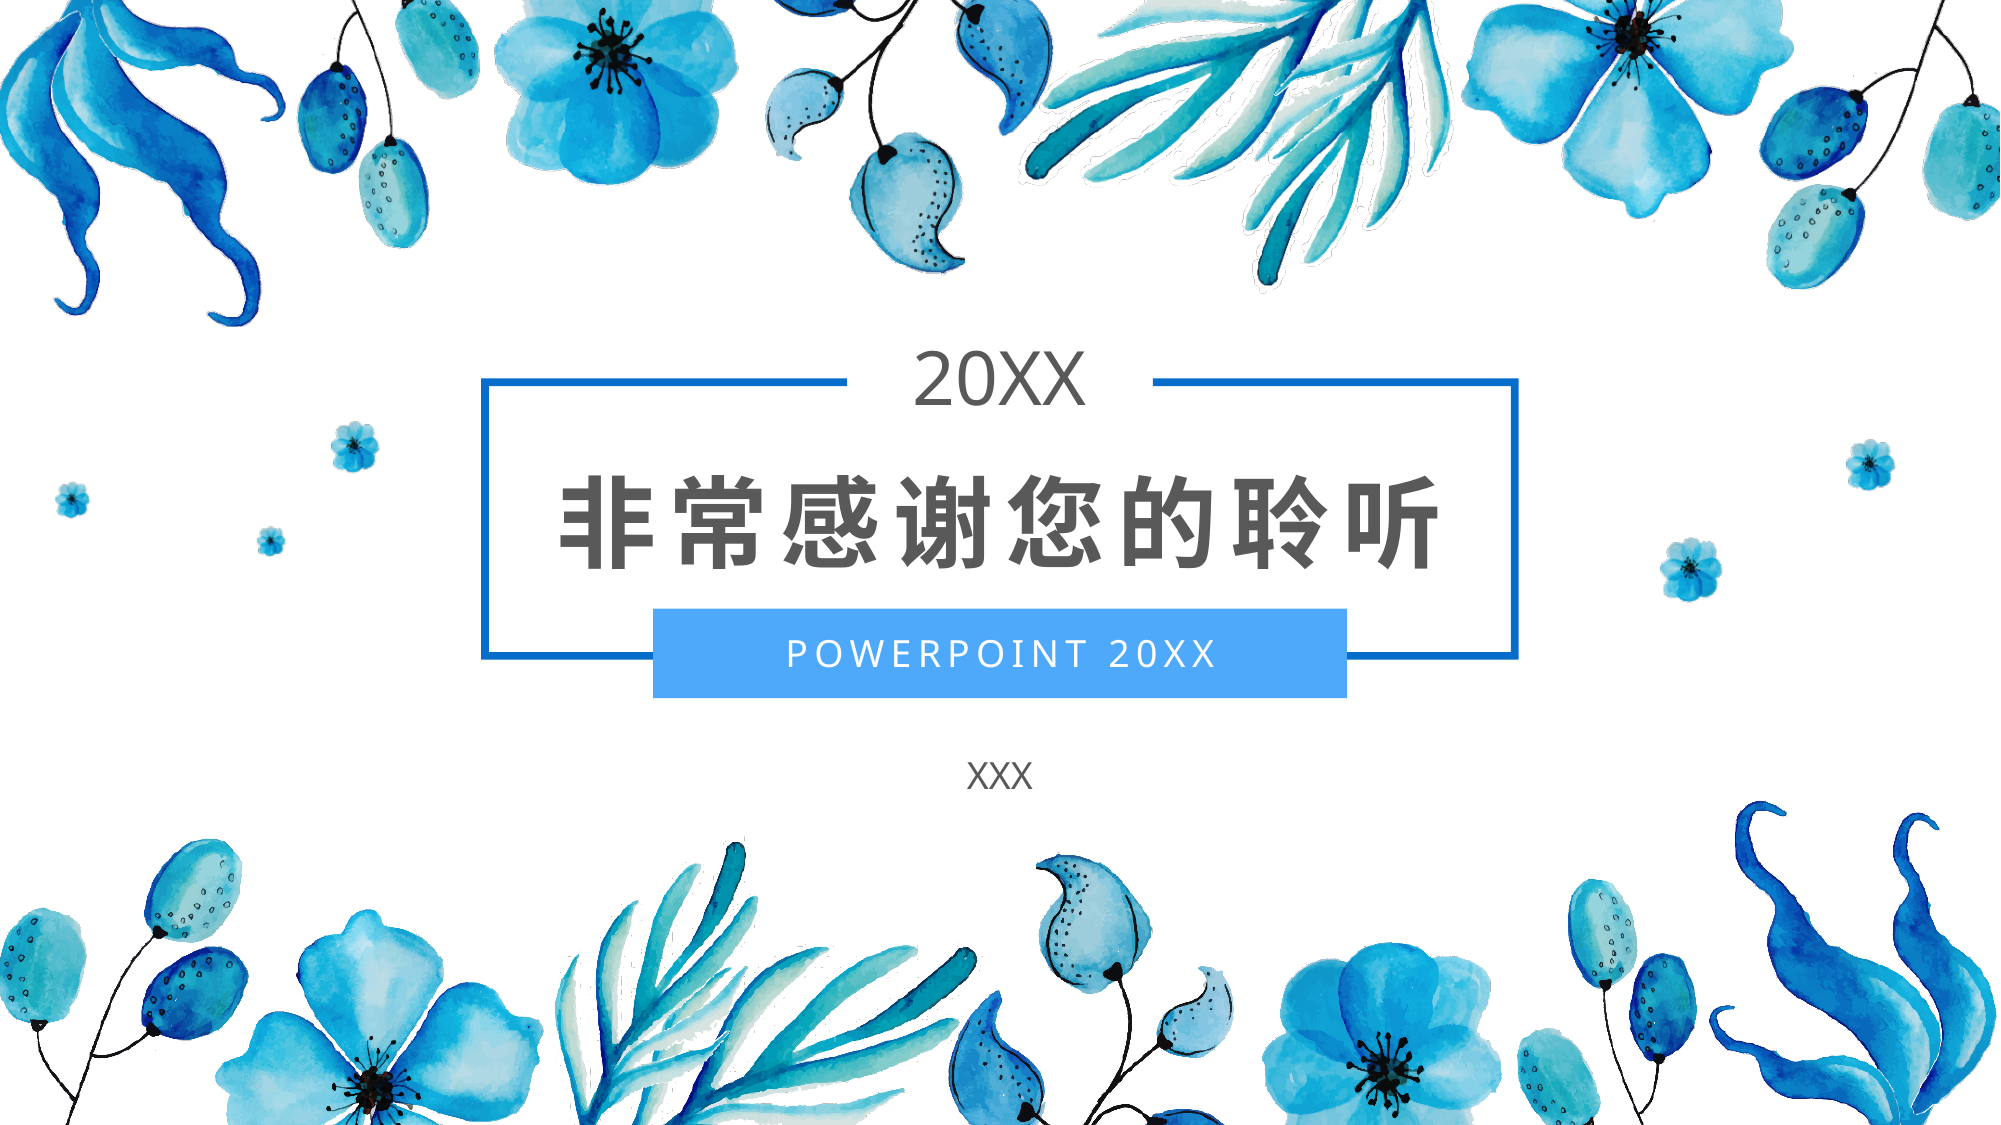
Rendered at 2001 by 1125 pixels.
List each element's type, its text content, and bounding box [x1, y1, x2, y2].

picture [0, 0, 2000, 327]
text_box XXX [952, 744, 1048, 800]
picture [1292, 26, 1298, 34]
picture [1844, 432, 1898, 496]
text_box 20XX [898, 327, 1102, 429]
text_box [480, 377, 848, 661]
picture [329, 414, 382, 478]
picture [54, 477, 92, 522]
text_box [653, 608, 1347, 699]
text_box [1152, 377, 1520, 661]
picture [0, 800, 2000, 1125]
picture [594, 1100, 600, 1107]
picture [1658, 528, 1726, 609]
picture [256, 522, 287, 559]
text_box 非常感谢您的聆听 [541, 452, 1459, 588]
